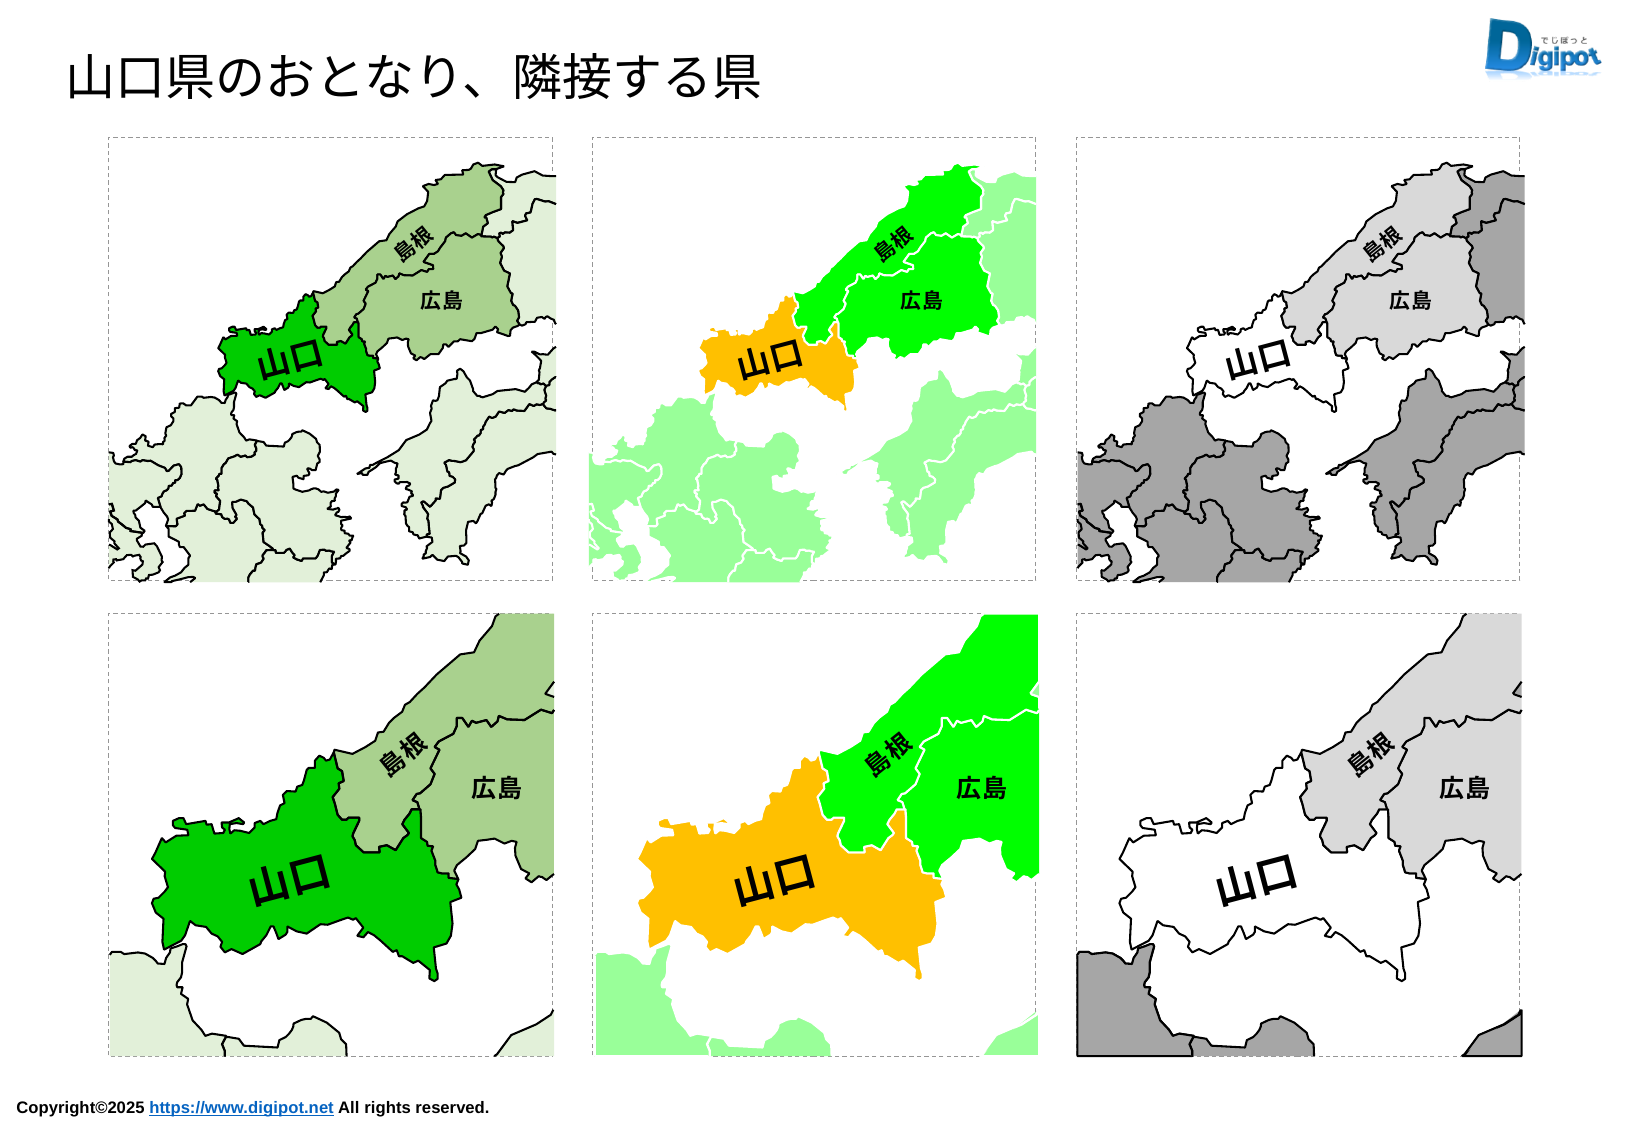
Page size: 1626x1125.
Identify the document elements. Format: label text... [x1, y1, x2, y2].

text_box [109, 613, 555, 1057]
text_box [108, 162, 556, 583]
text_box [588, 162, 1036, 583]
picture [1485, 18, 1602, 82]
text_box 山口県のおとなり、隣接する県 [50, 38, 777, 113]
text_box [1077, 613, 1522, 1057]
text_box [594, 613, 1040, 1057]
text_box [1077, 162, 1525, 583]
